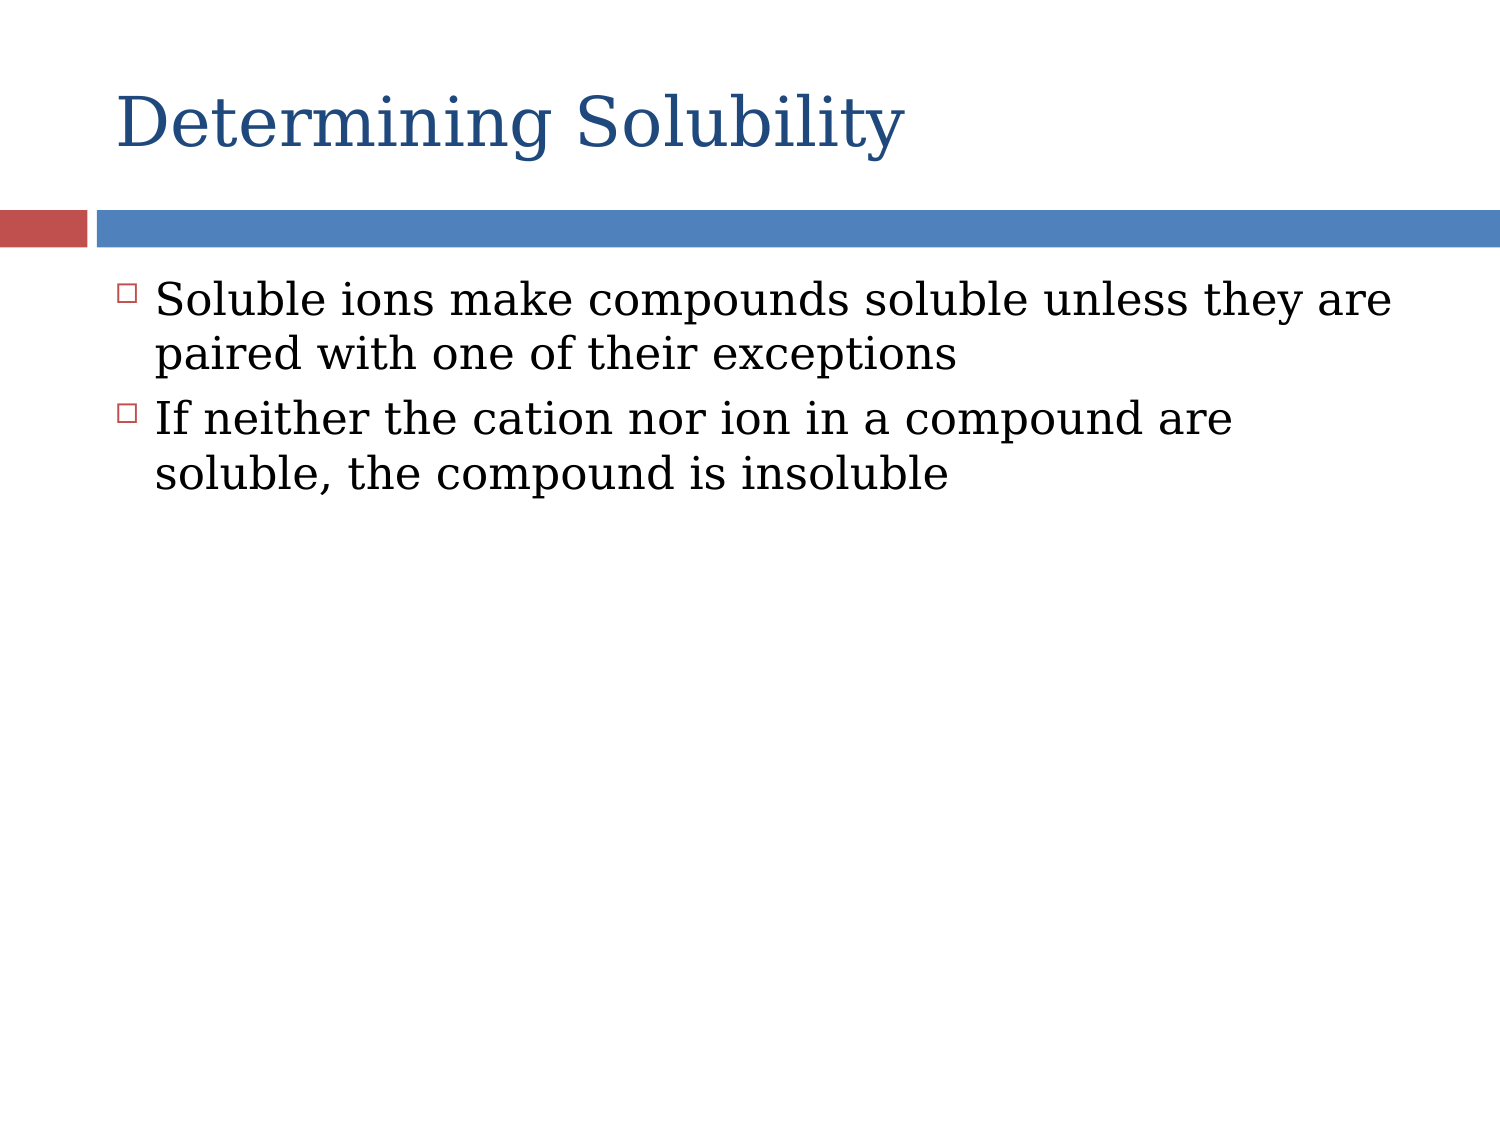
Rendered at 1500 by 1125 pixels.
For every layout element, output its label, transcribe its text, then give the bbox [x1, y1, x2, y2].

title Determining Solubility [100, 37, 1438, 200]
list Soluble ions make compounds soluble unless they are paired with one of their exceptions If neither the cation nor ion in a compound are soluble, the compound is insoluble [100, 262, 1438, 1000]
